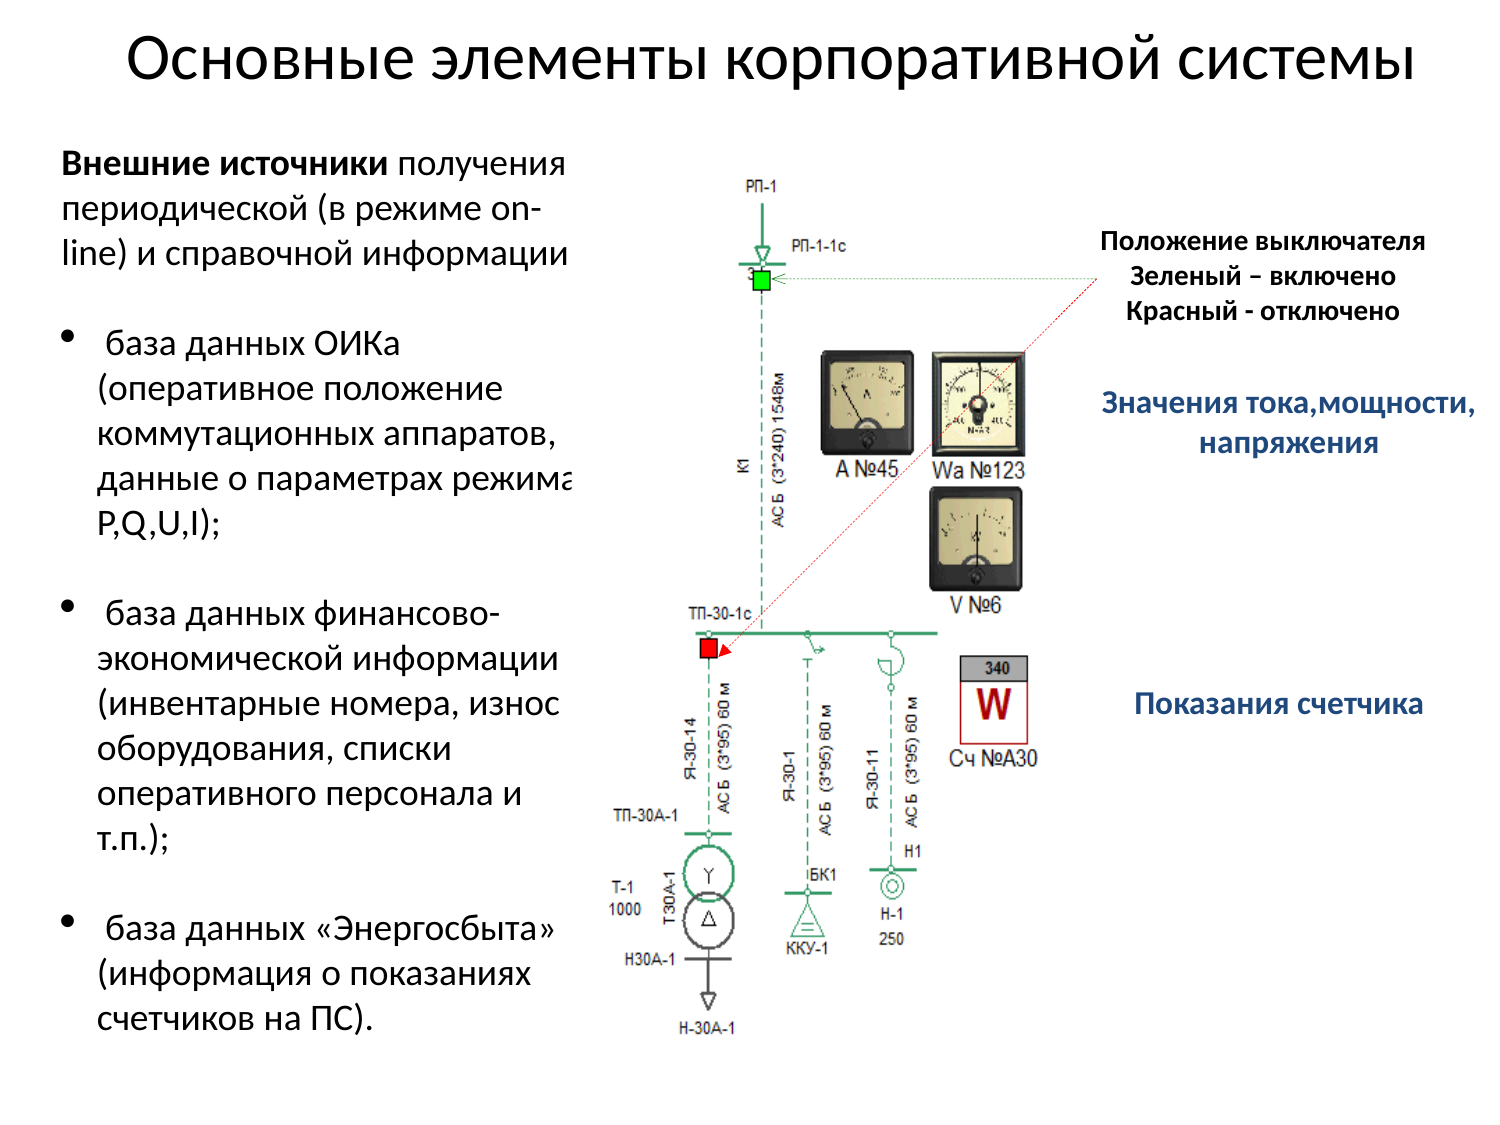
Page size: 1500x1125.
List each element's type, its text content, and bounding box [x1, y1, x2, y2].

text_box Положение выключателя Зеленый – включено Красный - отключено [1085, 208, 1442, 339]
text_box Показания счетчика [1119, 669, 1440, 734]
text_box Внешние источники получения периодической (в режиме on-line) и справочной информации база данных ОИКа (оперативное положение коммутационных аппаратов, данные о параметрах режима P,Q,U,I); база данных финансово-экономической информации (инвентарные номера, износ оборудования, списки оперативного персонала и т.п.); база данных «Энергосбыта» (информация о показаниях счетчиков на ПС). [46, 130, 597, 1046]
picture [571, 160, 1056, 1039]
text_box Значения тока,мощности, напряжения [1087, 368, 1492, 473]
text_box Основные элементы корпоративной системы [111, 0, 1434, 106]
